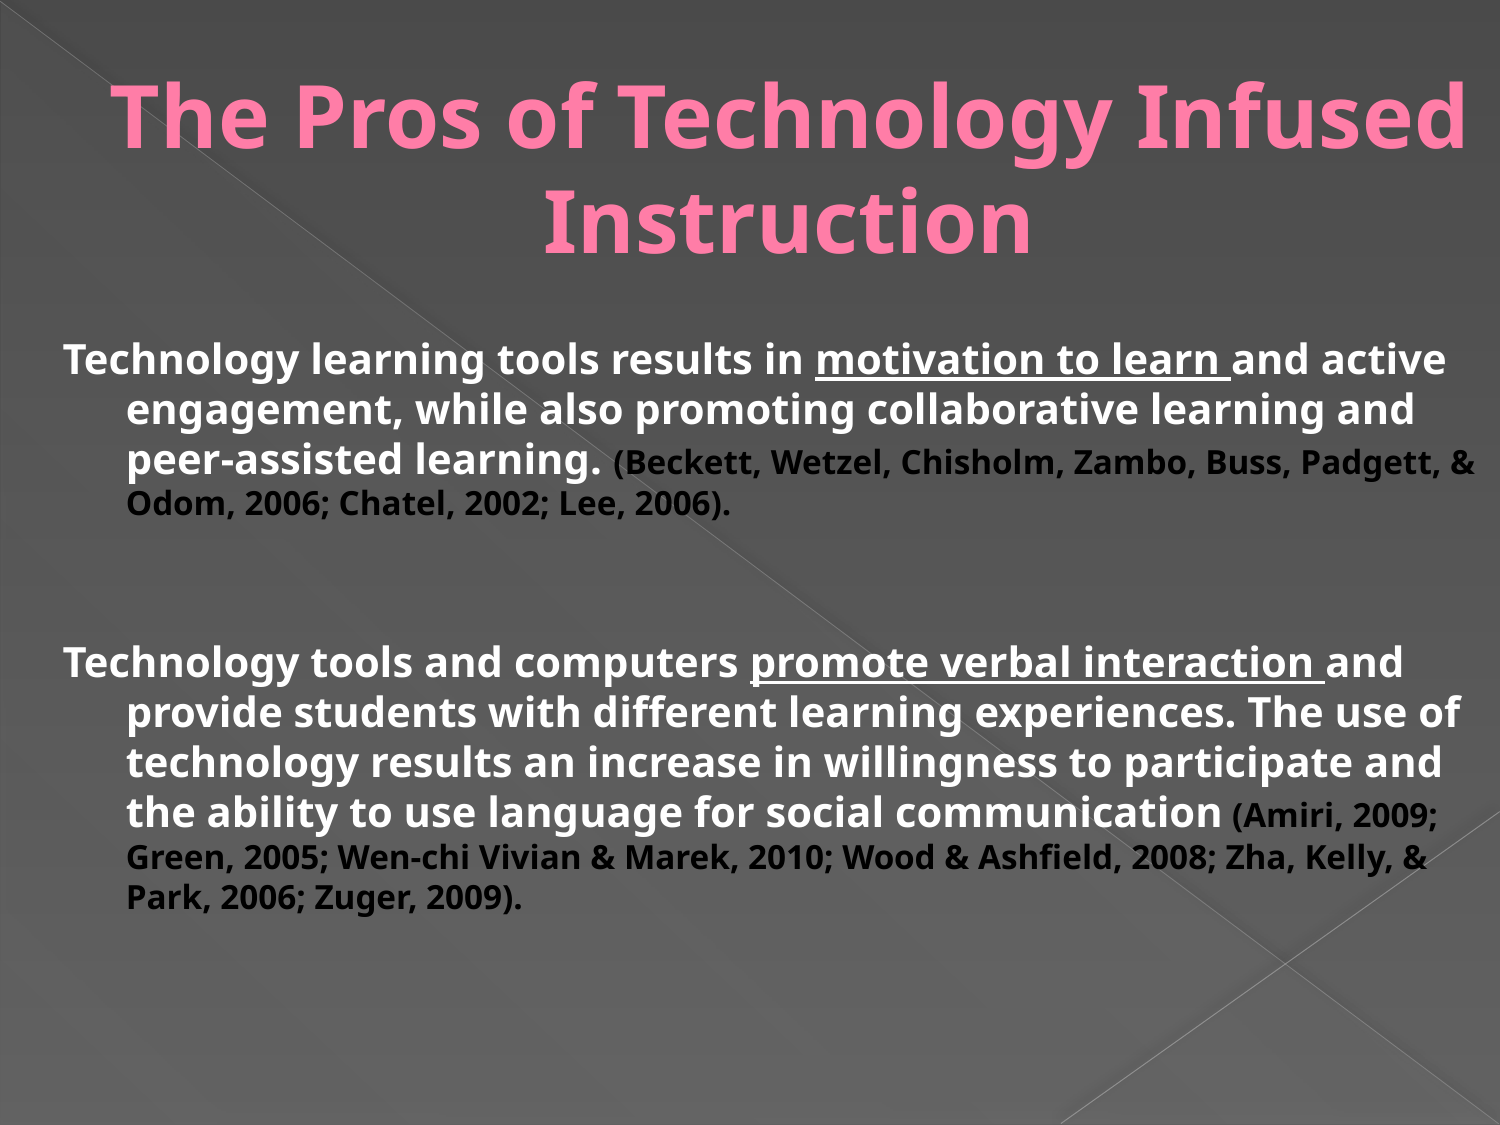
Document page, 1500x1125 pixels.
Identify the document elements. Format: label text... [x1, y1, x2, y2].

list Technology learning tools results in motivation to learn and active engagement, while also promoting collaborative learning and peer-assisted learning. (Beckett, Wetzel, Chisholm, Zambo, Buss, Padgett, & Odom, 2006; Chatel, 2002; Lee, 2006). Technology tools and computers promote verbal interaction and provide students with different learning experiences. The use of technology results an increase in willingness to participate and the ability to use language for social communication (Amiri, 2009; Green, 2005; Wen-chi Vivian & Marek, 2010; Wood & Ashfield, 2008; Zha, Kelly, & Park, 2006; Zuger, 2009). [37, 324, 1500, 1125]
title The Pros of Technology Infused Instruction [0, 43, 1500, 288]
